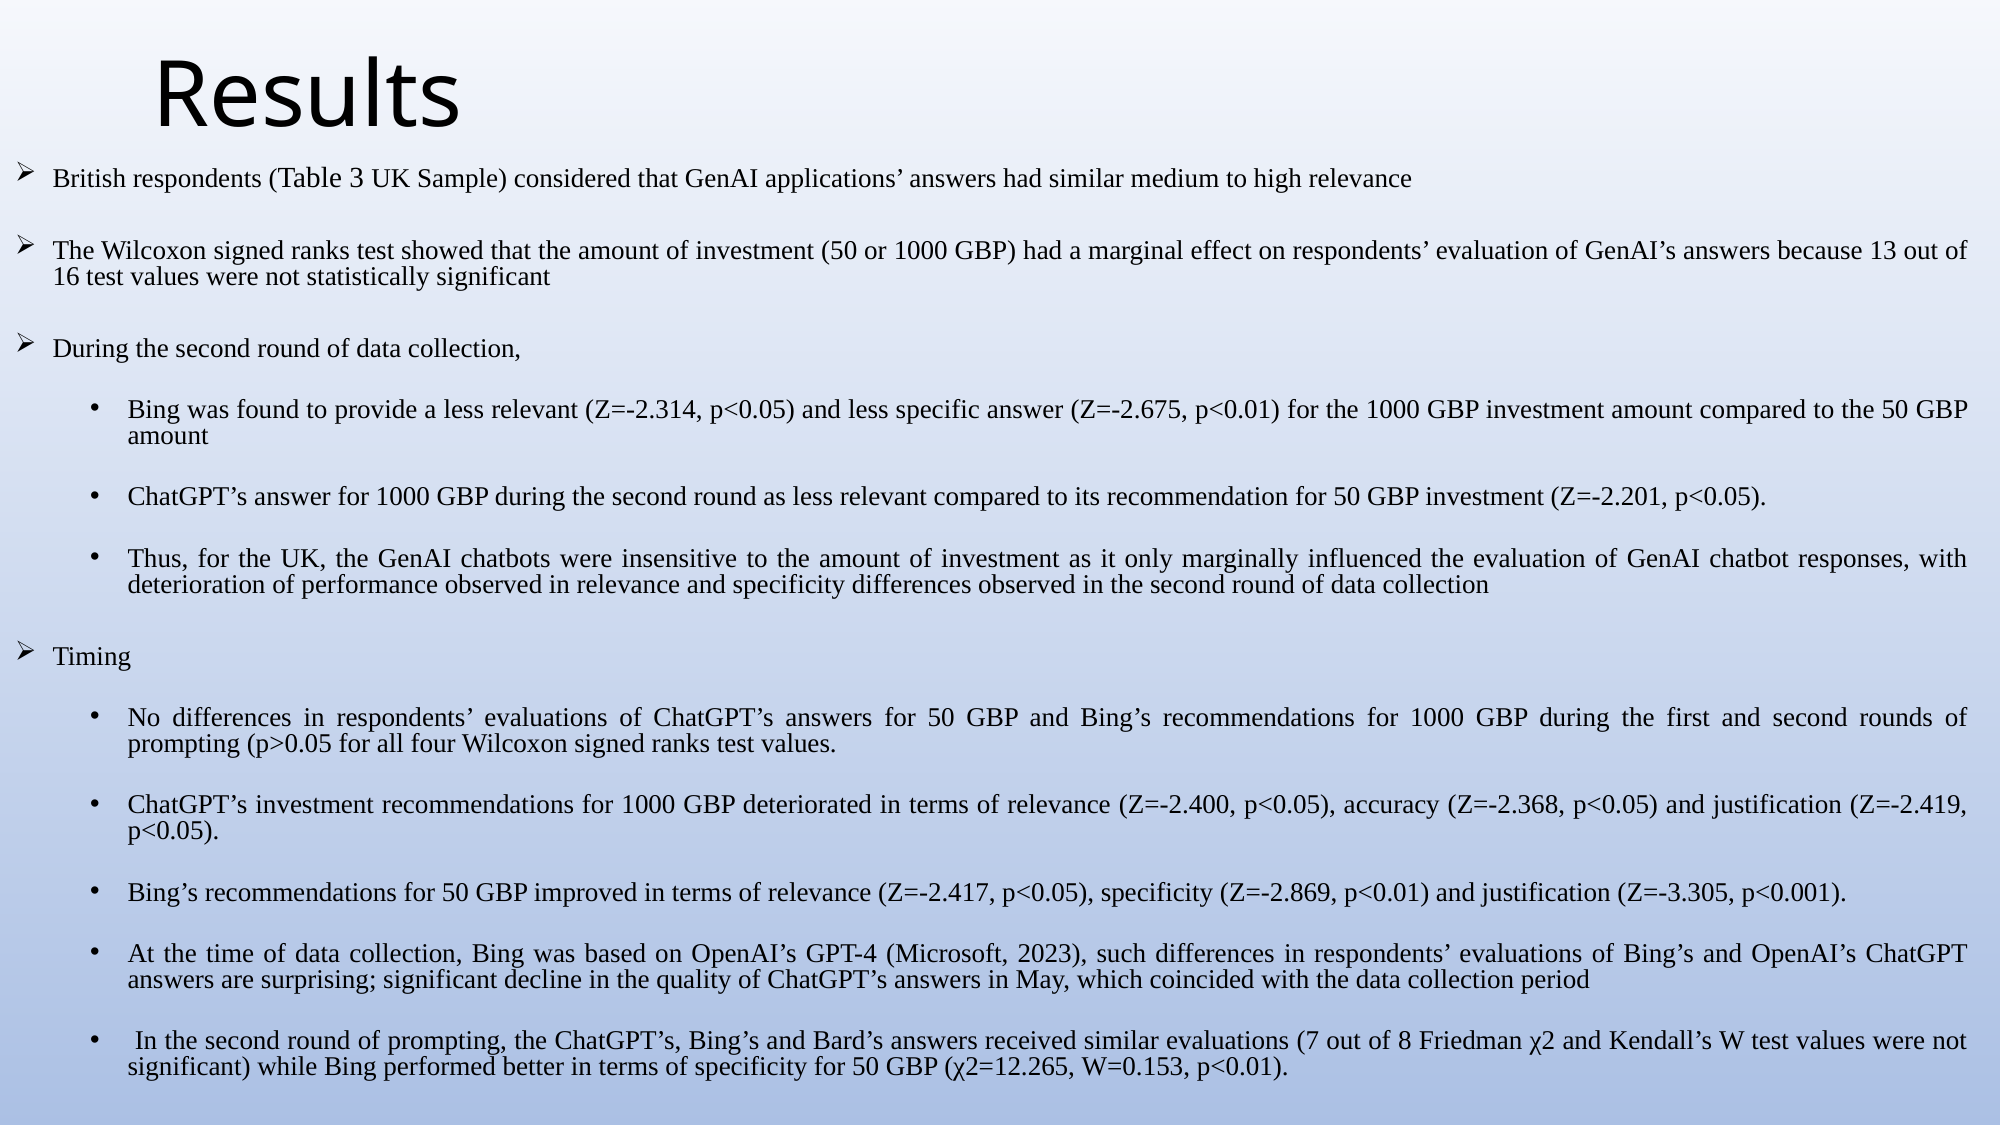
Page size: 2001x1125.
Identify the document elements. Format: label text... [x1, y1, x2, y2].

list British respondents (Table 3 UK Sample) considered that GenAI applications’ answers had similar medium to high relevance The Wilcoxon signed ranks test showed that the amount of investment (50 or 1000 GBP) had a marginal effect on respondents’ evaluation of GenAI’s answers because 13 out of 16 test values were not statistically significant During the second round of data collection, Bing was found to provide a less relevant (Z=-2.314, p<0.05) and less specific answer (Z=-2.675, p<0.01) for the 1000 GBP investment amount compared to the 50 GBP amount ChatGPT’s answer for 1000 GBP during the second round as less relevant compared to its recommendation for 50 GBP investment (Z=-2.201, p<0.05). Thus, for the UK, the GenAI chatbots were insensitive to the amount of investment as it only marginally influenced the evaluation of GenAI chatbot responses, with deterioration of performance observed in relevance and specificity differences observed in the second round of data collection Timing No differences in respondents’ evaluations of ChatGPT’s answers for 50 GBP and Bing’s recommendations for 1000 GBP during the first and second rounds of prompting (p>0.05 for all four Wilcoxon signed ranks test values. ChatGPT’s investment recommendations for 1000 GBP deteriorated in terms of relevance (Z=-2.400, p<0.05), accuracy (Z=-2.368, p<0.05) and justification (Z=-2.419, p<0.05). Bing’s recommendations for 50 GBP improved in terms of relevance (Z=-2.417, p<0.05), specificity (Z=-2.869, p<0.01) and justification (Z=-3.305, p<0.001). At the time of data collection, Bing was based on OpenAI’s GPT-4 (Microsoft, 2023), such differences in respondents’ evaluations of Bing’s and OpenAI’s ChatGPT answers are surprising; significant decline in the quality of ChatGPT’s answers in May, which coincided with the data collection period In the second round of prompting, the ChatGPT’s, Bing’s and Bard’s answers received similar evaluations (7 out of 8 Friedman χ2 and Kendall’s W test values were not significant) while Bing performed better in terms of specificity for 50 GBP (χ2=12.265, W=0.153, p<0.01). [0, 157, 1983, 1102]
title Results [137, 0, 1863, 157]
